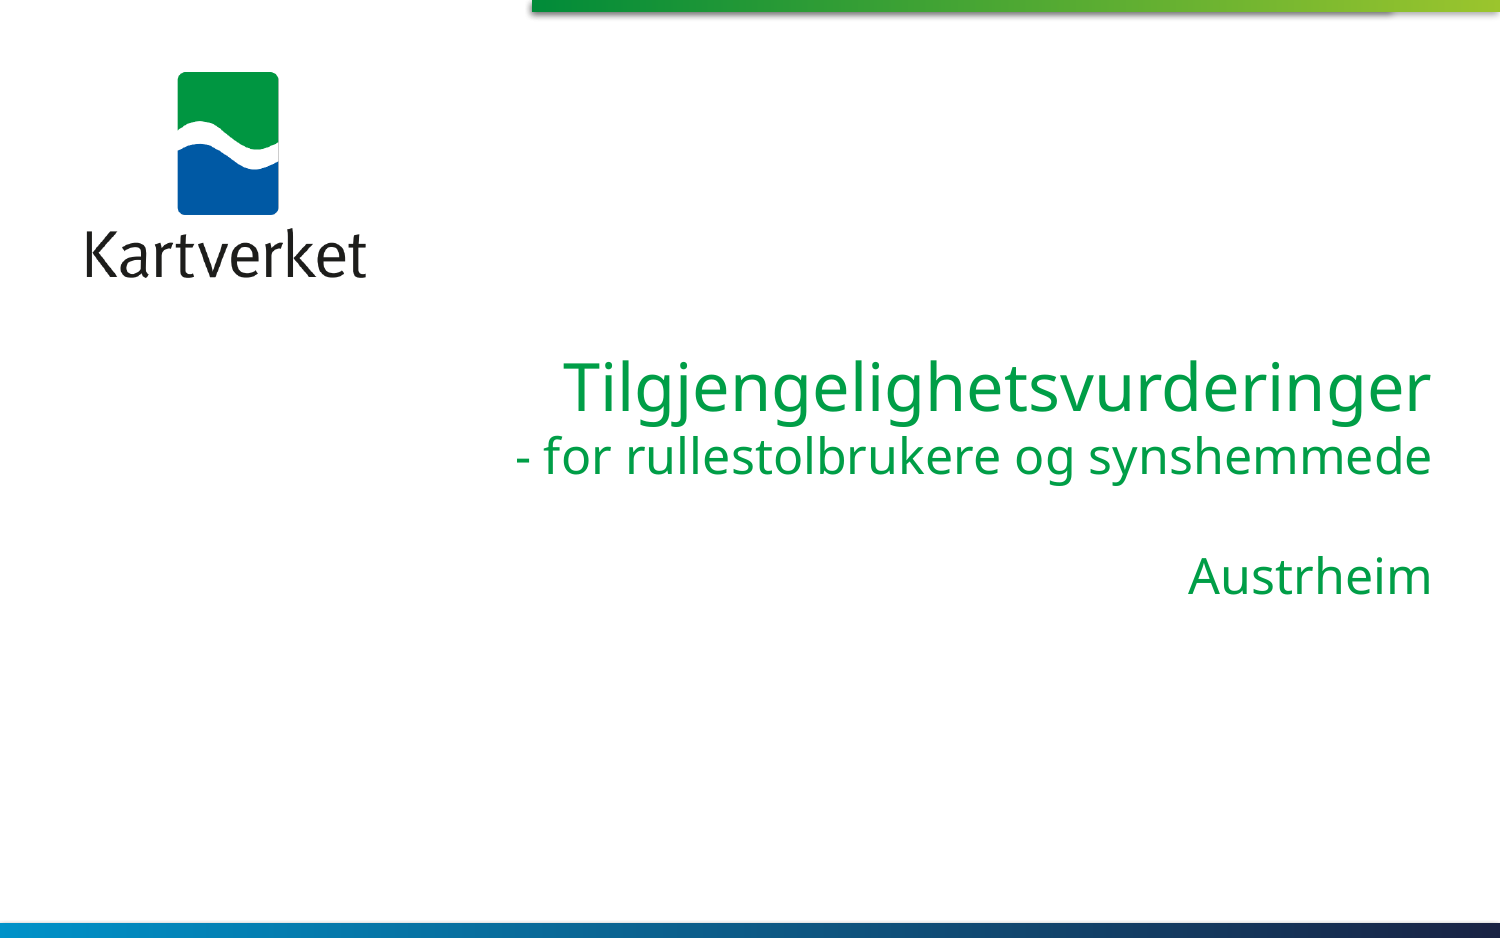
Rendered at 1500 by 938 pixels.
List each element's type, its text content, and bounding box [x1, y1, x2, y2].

text_box Tilgjengelighetsvurderinger - for rullestolbrukere og synshemmede Austrheim [66, 337, 1449, 613]
